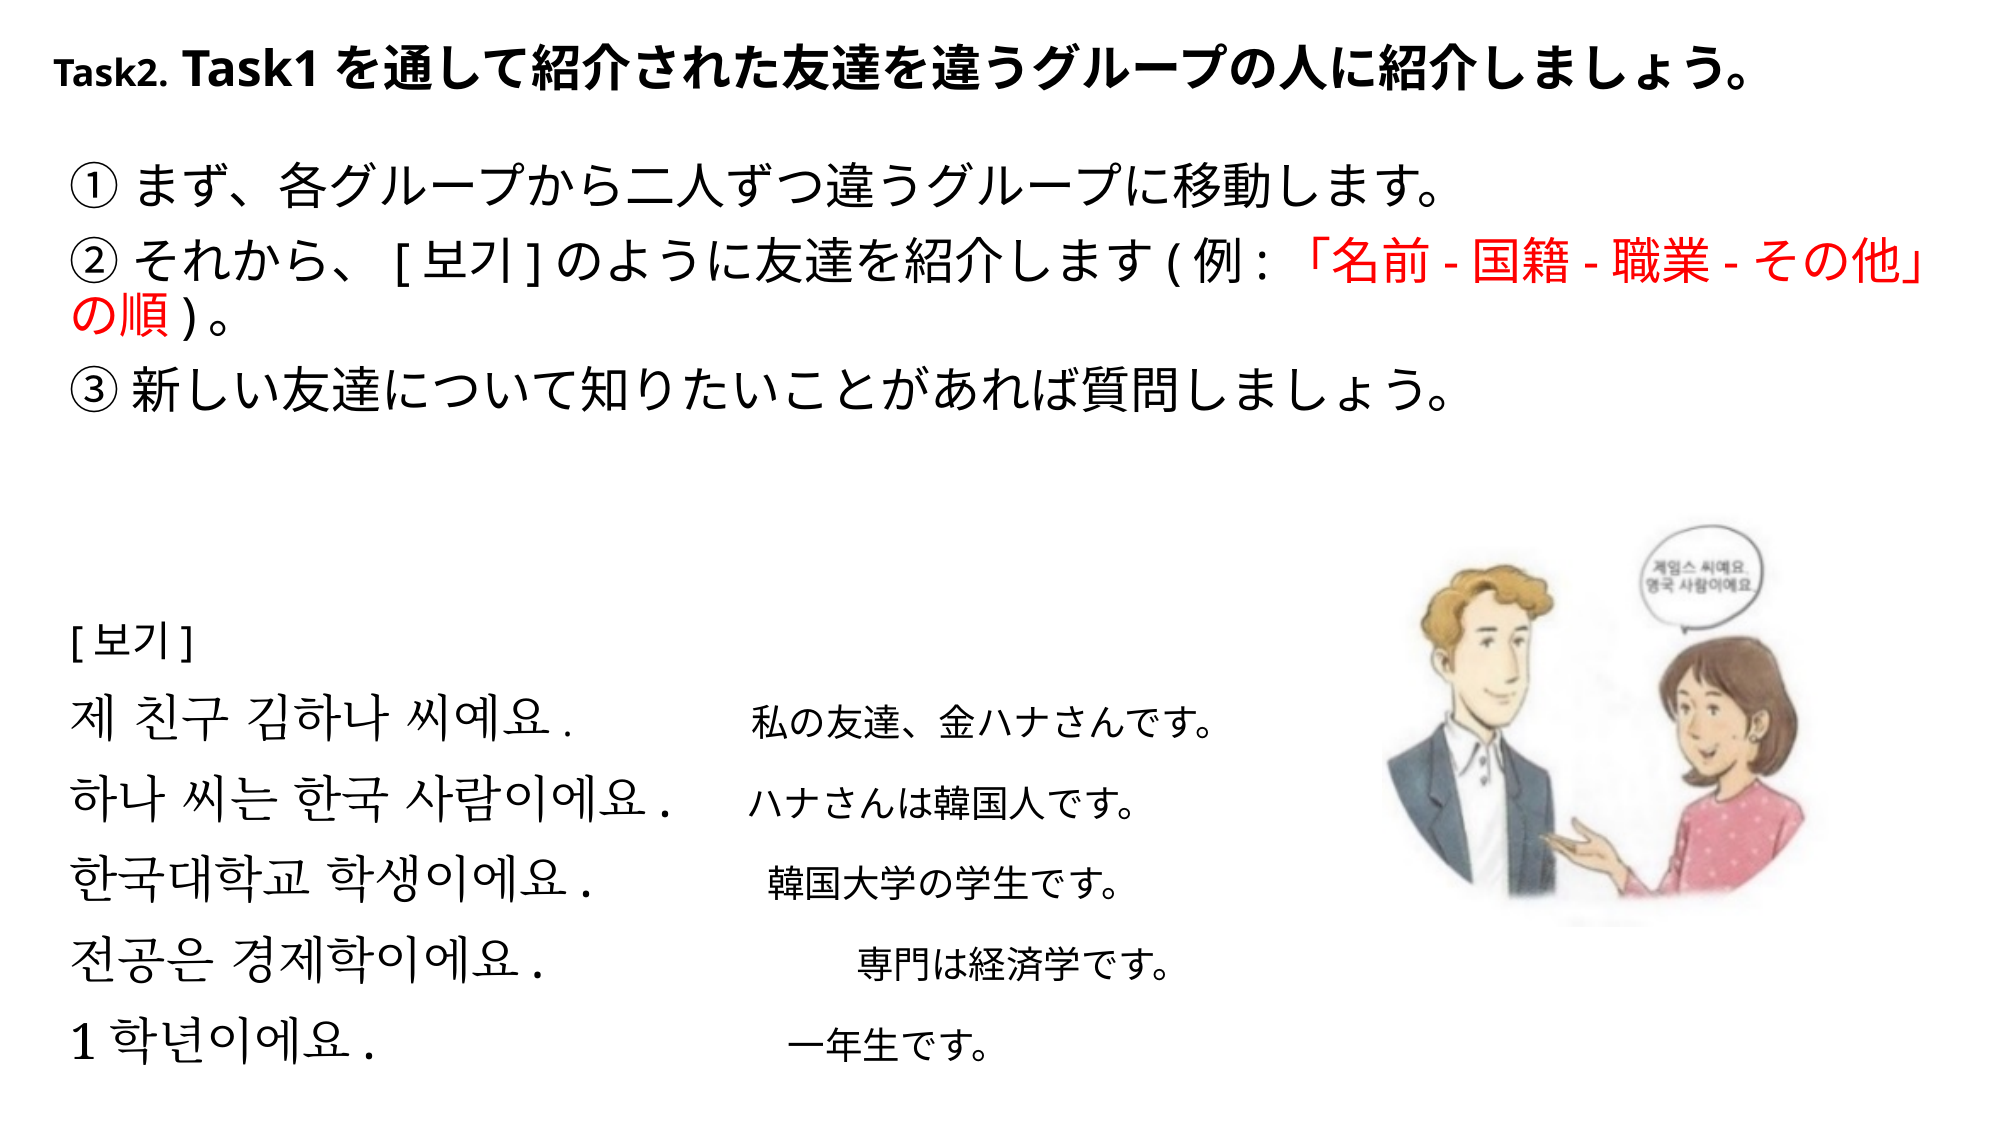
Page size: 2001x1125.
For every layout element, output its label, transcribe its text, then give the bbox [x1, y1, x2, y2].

list ①まず、各グループから二人ずつ違うグループに移動します。 ②それから、[보기]のように友達を紹介します(例:「名前-国籍-職業-その他」の順)。 ③新しい友達について知りたいことがあれば質問しましょう。 [보기] 제 친구 김하나 씨예요. 私の友達、金ハナさんです。 하나 씨는 한국 사람이에요. ハナさんは韓国人です。 한국대학교 학생이에요. 韓国大学の学生です。 전공은 경제학이에요. 専門は経済学です。 1학년이에요. 一年生です。 [54, 154, 1972, 1125]
picture [1382, 506, 1834, 927]
title Task2. Task1を通して紹介された友達を違うグループの人に紹介しましょう。 [38, 2, 1972, 140]
